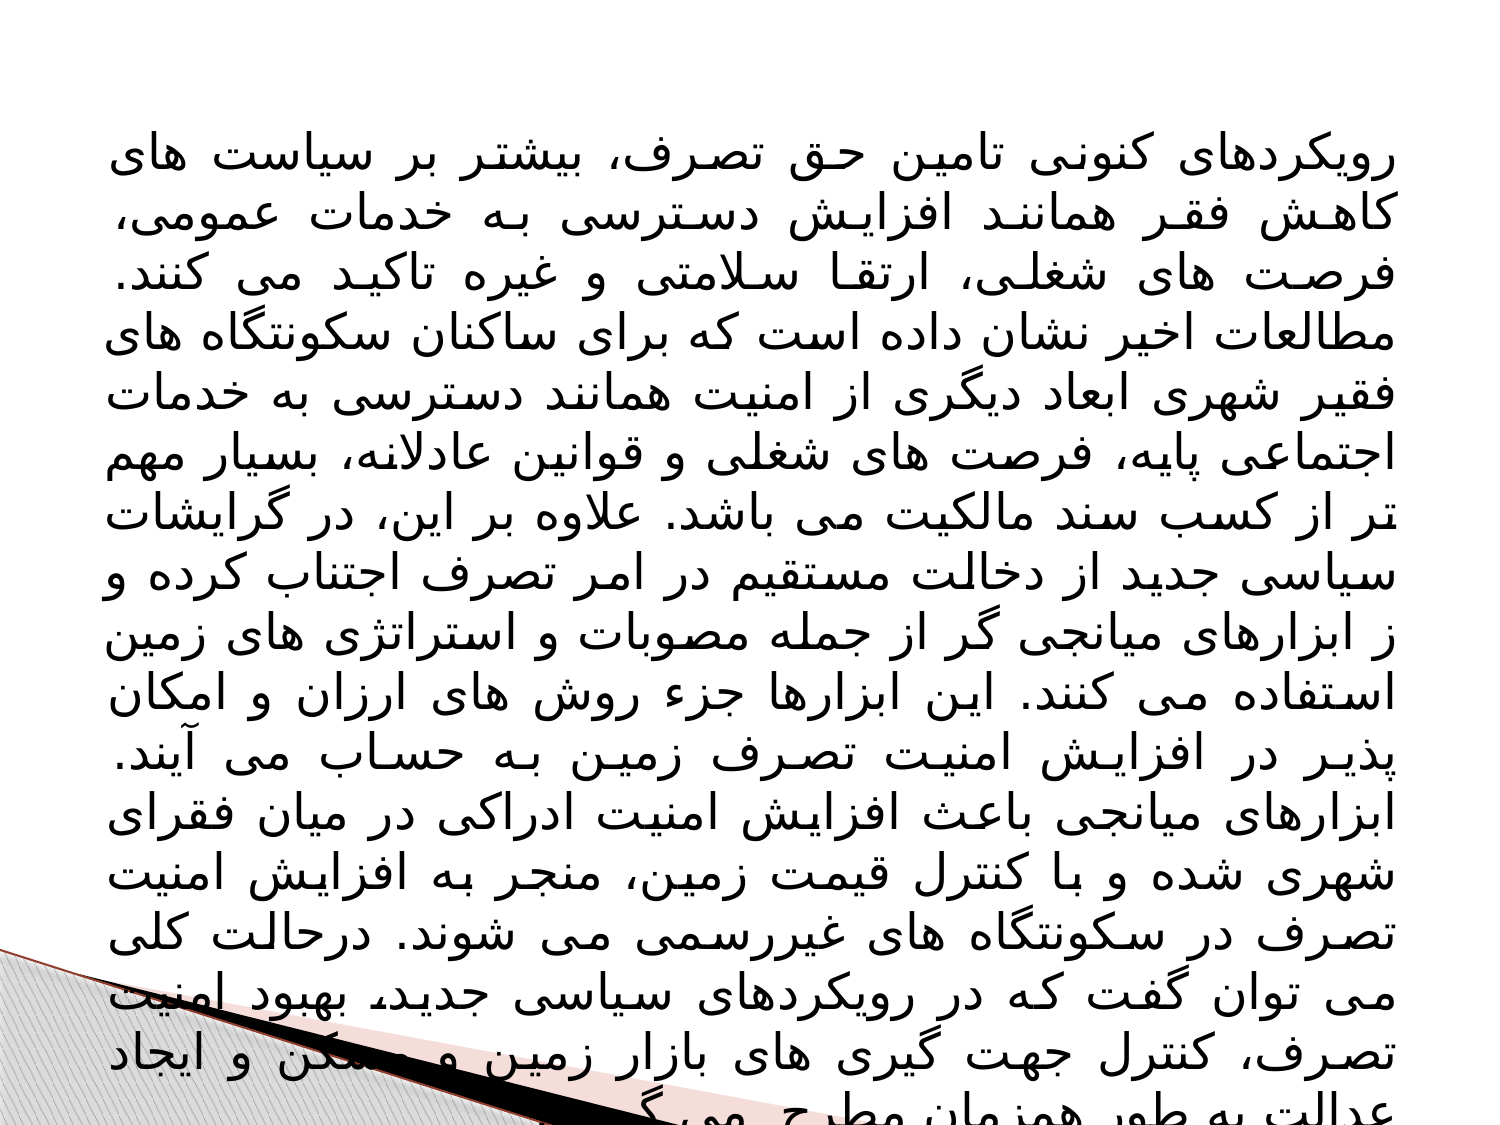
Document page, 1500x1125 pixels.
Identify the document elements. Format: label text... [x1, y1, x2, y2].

text_box رویکردهای کنونی تامین حق تصرف، بیشتر بر سیاست های کاهش فقر همانند افزایش دسترسی به خدمات عمومی، فرصت های شغلی، ارتقا سلامتی و غیره تاکید می کنند. مطالعات اخیر نشان داده است که برای ساکنان سکونتگاه های فقیر شهری ابعاد دیگری از امنیت همانند دسترسی به خدمات اجتماعی پایه، فرصت های شغلی و قوانین عادلانه، بسیار مهم تر از کسب سند مالکیت می باشد. علاوه بر این، در گرایشات سیاسی جدید از دخالت مستقیم در امر تصرف اجتناب کرده و ز ابزارهای میانجی گر از جمله مصوبات و استراتژی های زمین استفاده می کنند. این ابزارها جزء روش های ارزان و امکان پذیر در افزایش امنیت تصرف زمین به حساب می آیند. ابزارهای میانجی باعث افزایش امنیت ادراکی در میان فقرای شهری شده و با کنترل قیمت زمین، منجر به افزایش امنیت تصرف در سکونتگاه های غیررسمی می شوند. درحالت کلی می توان گفت که در رویکردهای سیاسی جدید، بهبود امنیت تصرف، کنترل جهت گیری های بازار زمین و مسکن و ایجاد عدالت به طور همزمان مطرح می گردند. [87, 112, 1413, 1125]
